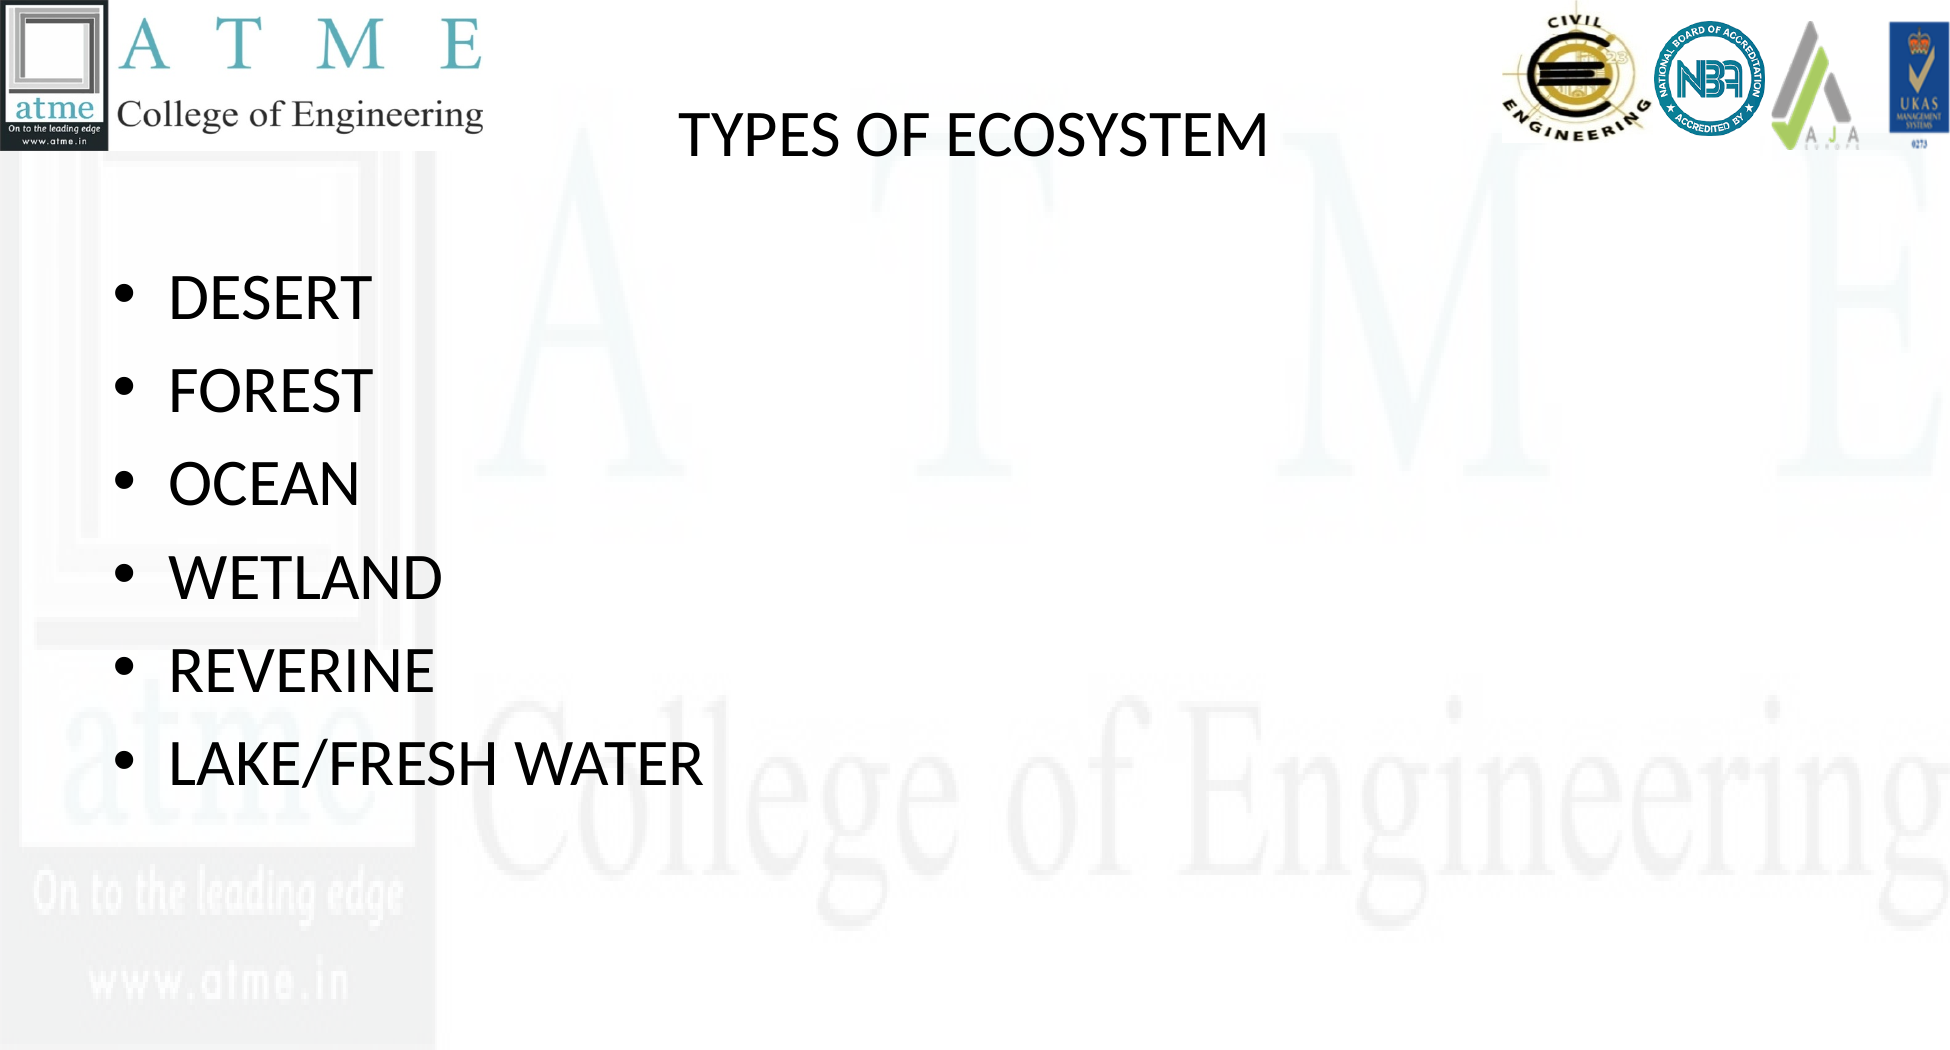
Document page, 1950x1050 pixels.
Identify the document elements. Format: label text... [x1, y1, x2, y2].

picture [1749, 96, 1754, 104]
picture [1719, 124, 1725, 131]
picture [1771, 20, 1950, 151]
title TYPES OF ECOSYSTEM [97, 42, 1853, 217]
picture [1502, 0, 1653, 144]
picture [0, 0, 483, 151]
picture [1713, 82, 1766, 137]
picture [1741, 109, 1746, 120]
picture [1713, 20, 1766, 76]
picture [1654, 20, 1751, 137]
picture [1753, 88, 1759, 95]
list DESERT FOREST OCEAN WETLAND REVERINE LAKE/FRESH WATER [97, 245, 1853, 938]
picture [1725, 29, 1731, 36]
